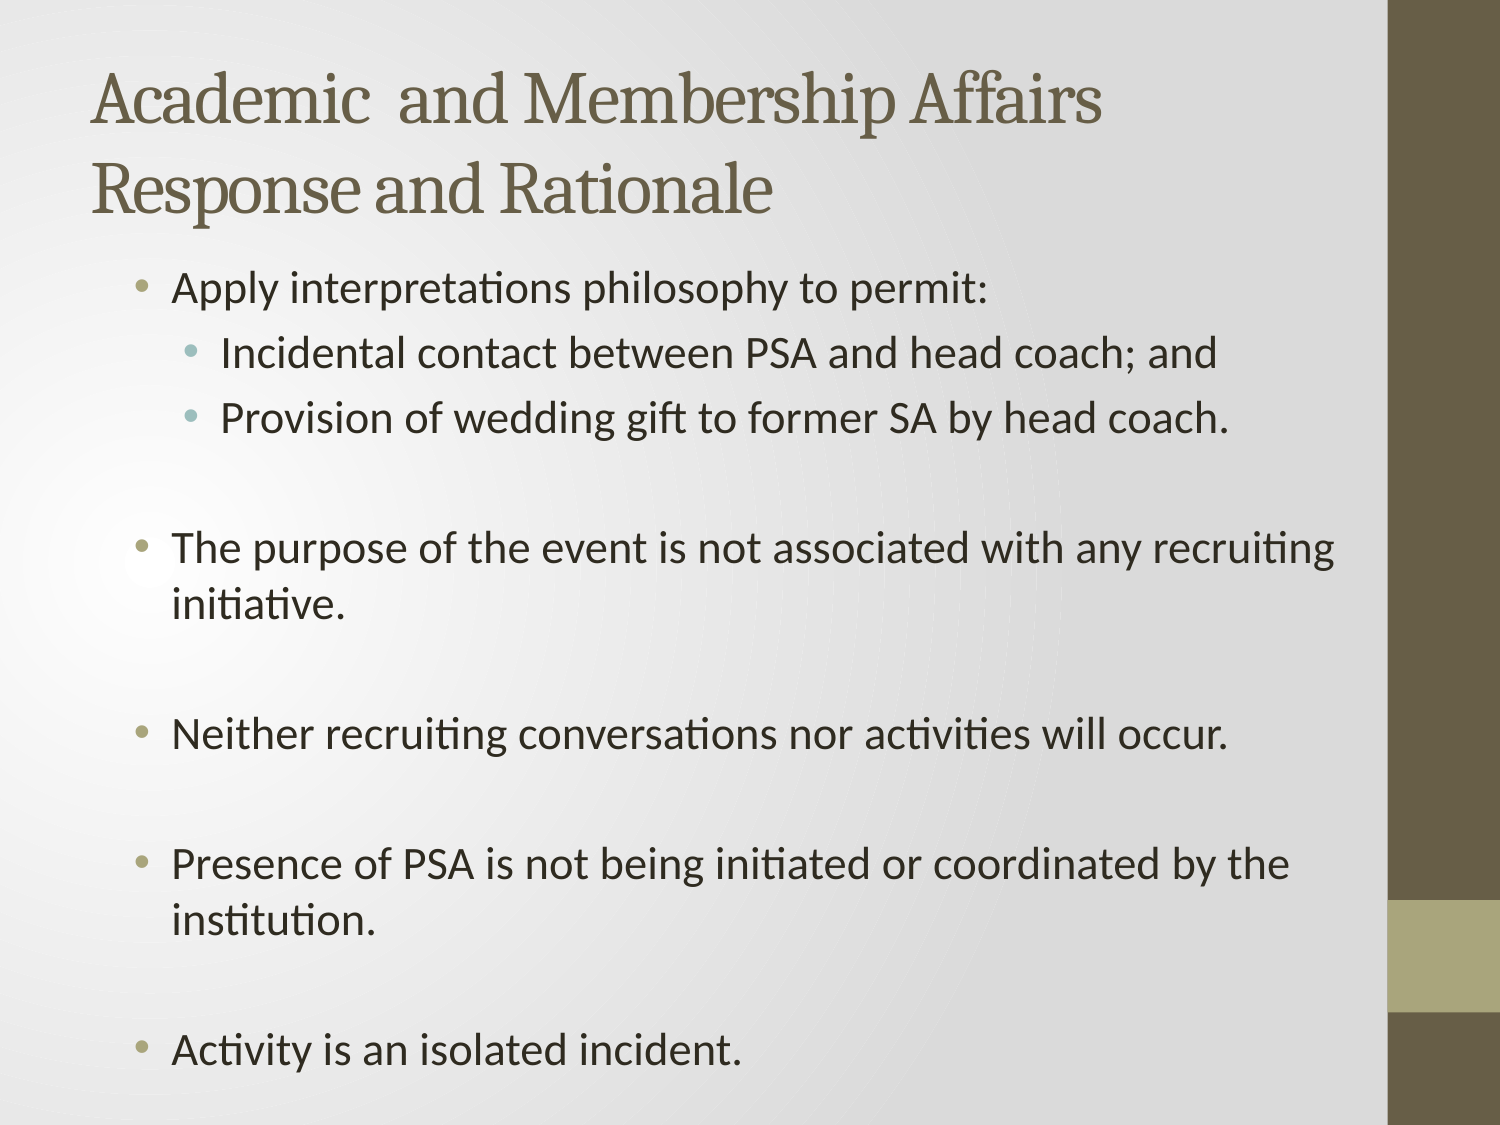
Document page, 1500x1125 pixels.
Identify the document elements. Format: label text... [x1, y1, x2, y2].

title Academic and Membership Affairs Response and Rationale [75, 45, 1325, 233]
list Apply interpretations philosophy to permit: Incidental contact between PSA and head coach; and Provision of wedding gift to former SA by head coach. The purpose of the event is not associated with any recruiting initiative. Neither recruiting conversations nor activities will occur. Presence of PSA is not being initiated or coordinated by the institution. Activity is an isolated incident. [99, 249, 1363, 1088]
